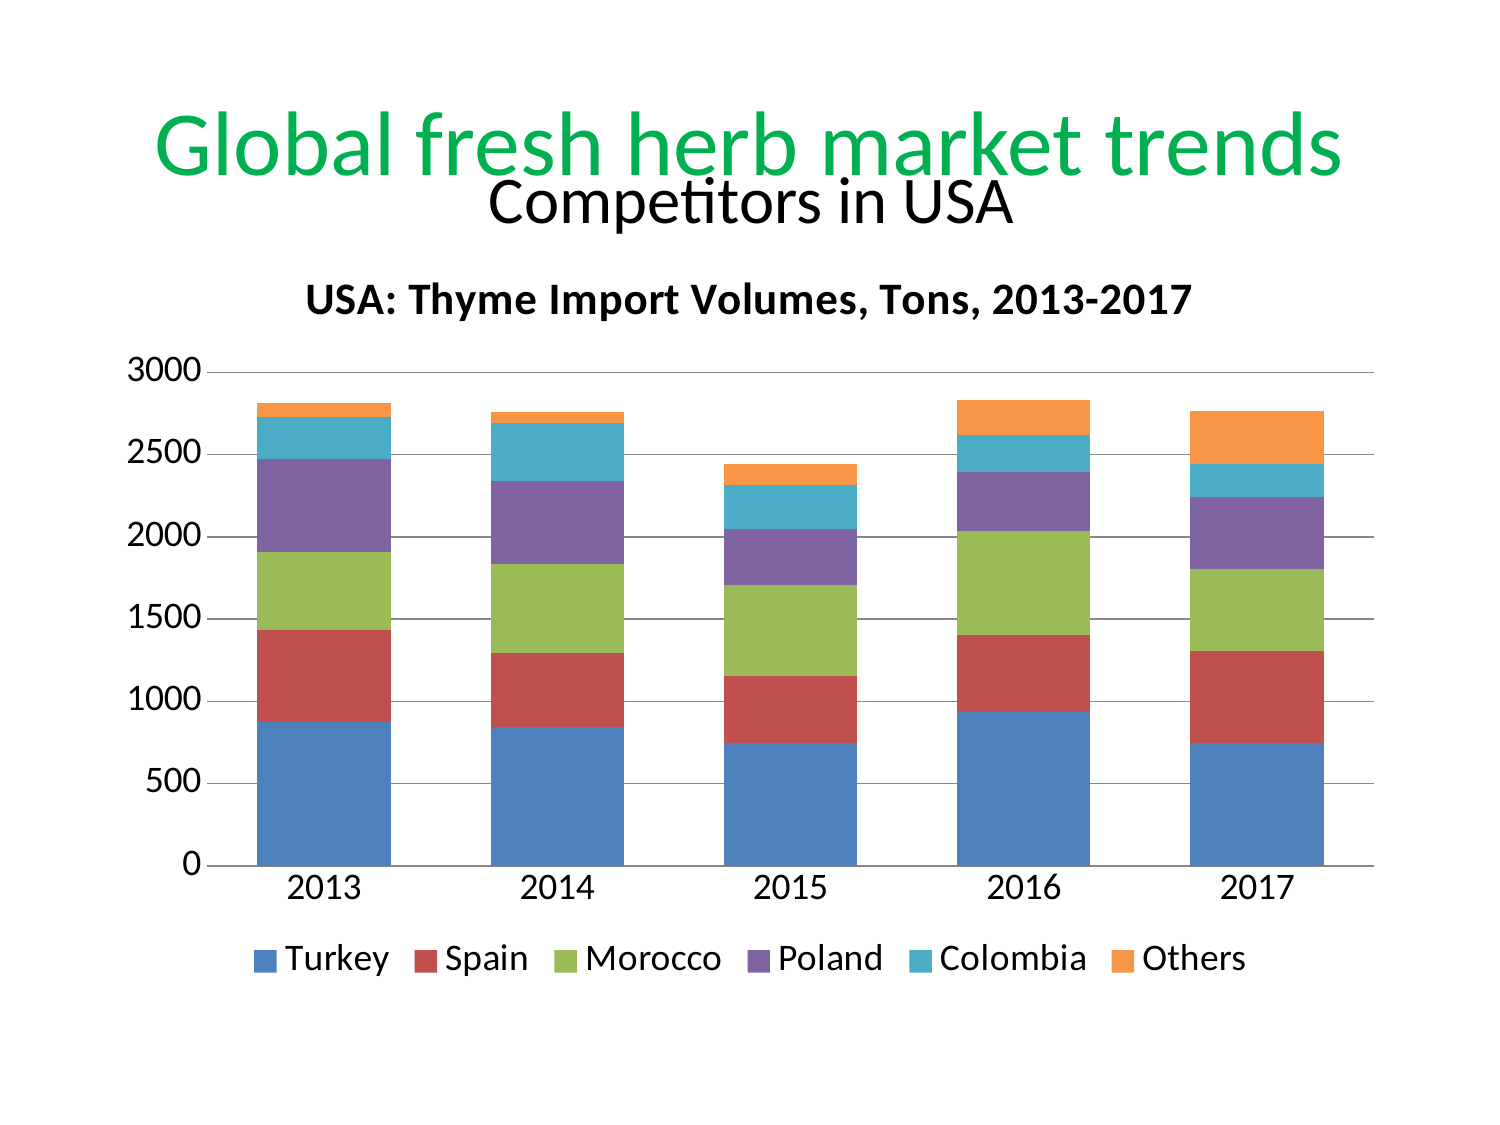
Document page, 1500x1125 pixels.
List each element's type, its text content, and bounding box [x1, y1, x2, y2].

list Competitors in USA [76, 149, 1427, 256]
title Global fresh herb market trends [75, 45, 1425, 233]
chart [100, 243, 1400, 988]
